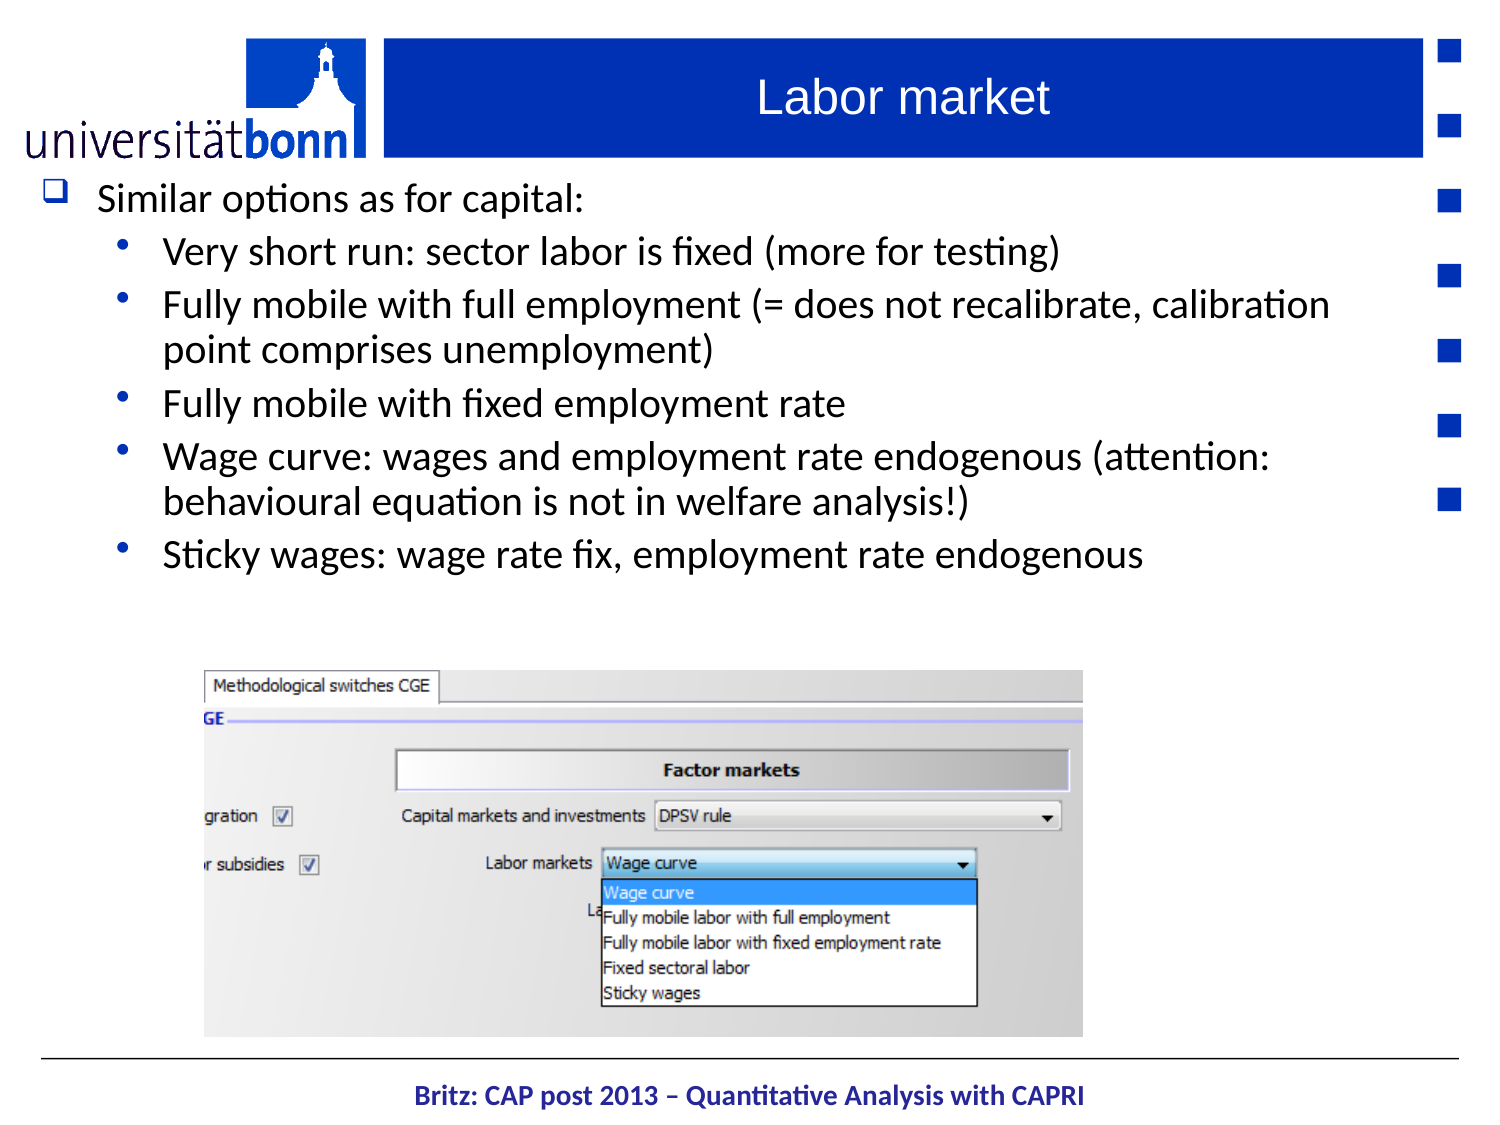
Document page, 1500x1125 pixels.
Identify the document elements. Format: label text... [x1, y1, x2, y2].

picture [204, 670, 1083, 1037]
footer Britz: CAP post 2013 – Quantitative Analysis with CAPRI [40, 1070, 1460, 1107]
title Labor market [383, 38, 1424, 158]
picture [24, 36, 368, 160]
list Similar options as for capital: Very short run: sector labor is fixed (more for testing) Fully mobile with full employment (= does not recalibrate, calibration point comprises unemployment) Fully mobile with fixed employment rate Wage curve: wages and employment rate endogenous (attention: behavioural equation is not in welfare analysis!) Sticky wages: wage rate fix, employment rate endogenous [25, 188, 1426, 641]
